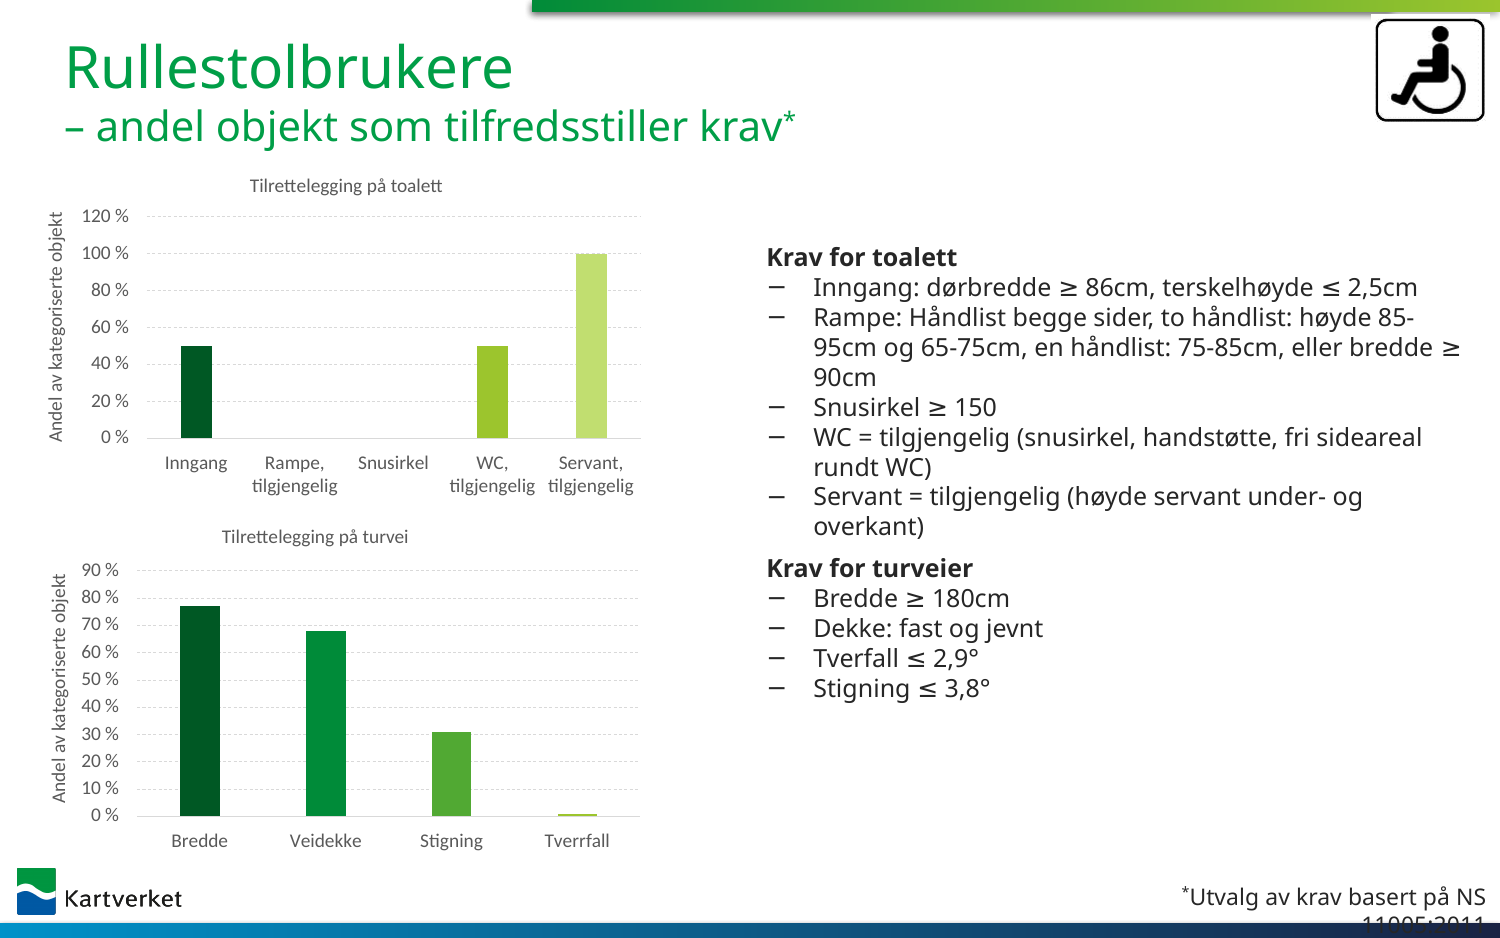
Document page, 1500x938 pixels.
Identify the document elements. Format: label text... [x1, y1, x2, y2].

text_box *Utvalg av krav basert på NS 11005:2011 [1068, 873, 1500, 938]
text_box Rullestolbrukere – andel objekt som tilfredsstiller krav* [49, 14, 1431, 158]
picture [1371, 13, 1491, 127]
text_box Krav for toalett Inngang: dørbredde ≥ 86cm, terskelhøyde ≤ 2,5cm Rampe: Håndlist begge sider, to håndlist: høyde 85-95cm og 65-75cm, en håndlist: 75-85cm, eller bredde ≥ 90cm Snusirkel ≥ 150 WC = tilgjengelig (snusirkel, handstøtte, fri sideareal rundt WC) Servant = tilgjengelig (høyde servant under- og overkant) [751, 234, 1483, 545]
picture [41, 166, 652, 505]
picture [41, 520, 652, 859]
text_box Krav for turveier Bredde ≥ 180cm Dekke: fast og jevnt Tverfall ≤ 2,9° Stigning ≤ 3,8° [751, 545, 1483, 710]
